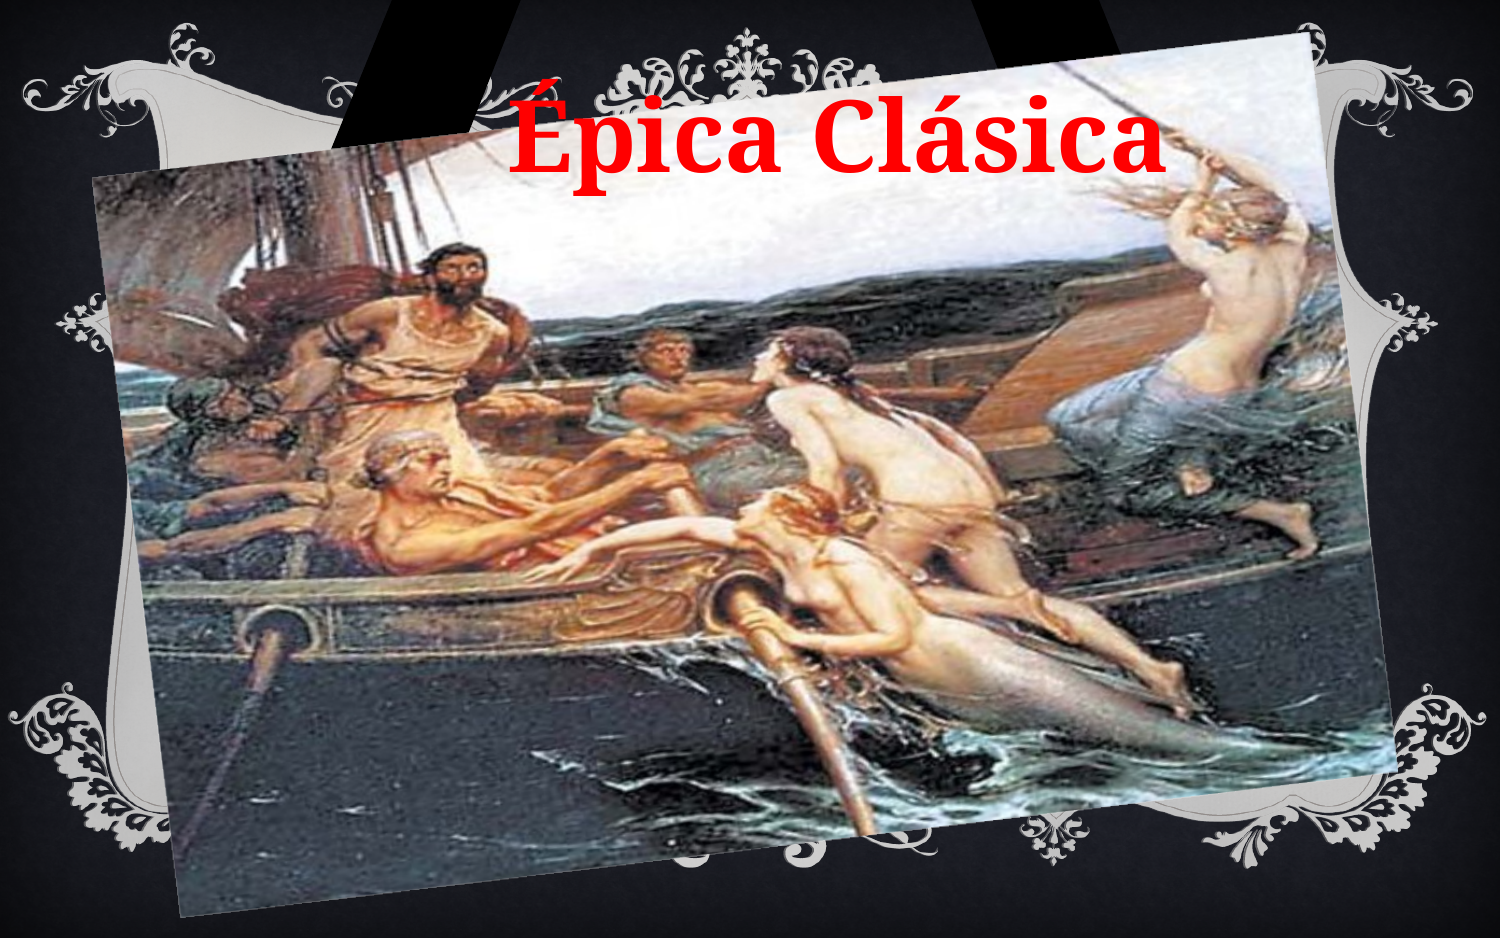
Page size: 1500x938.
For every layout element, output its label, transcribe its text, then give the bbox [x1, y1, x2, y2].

text_box Épica Clásica [466, 65, 1211, 101]
picture [0, 0, 1500, 938]
